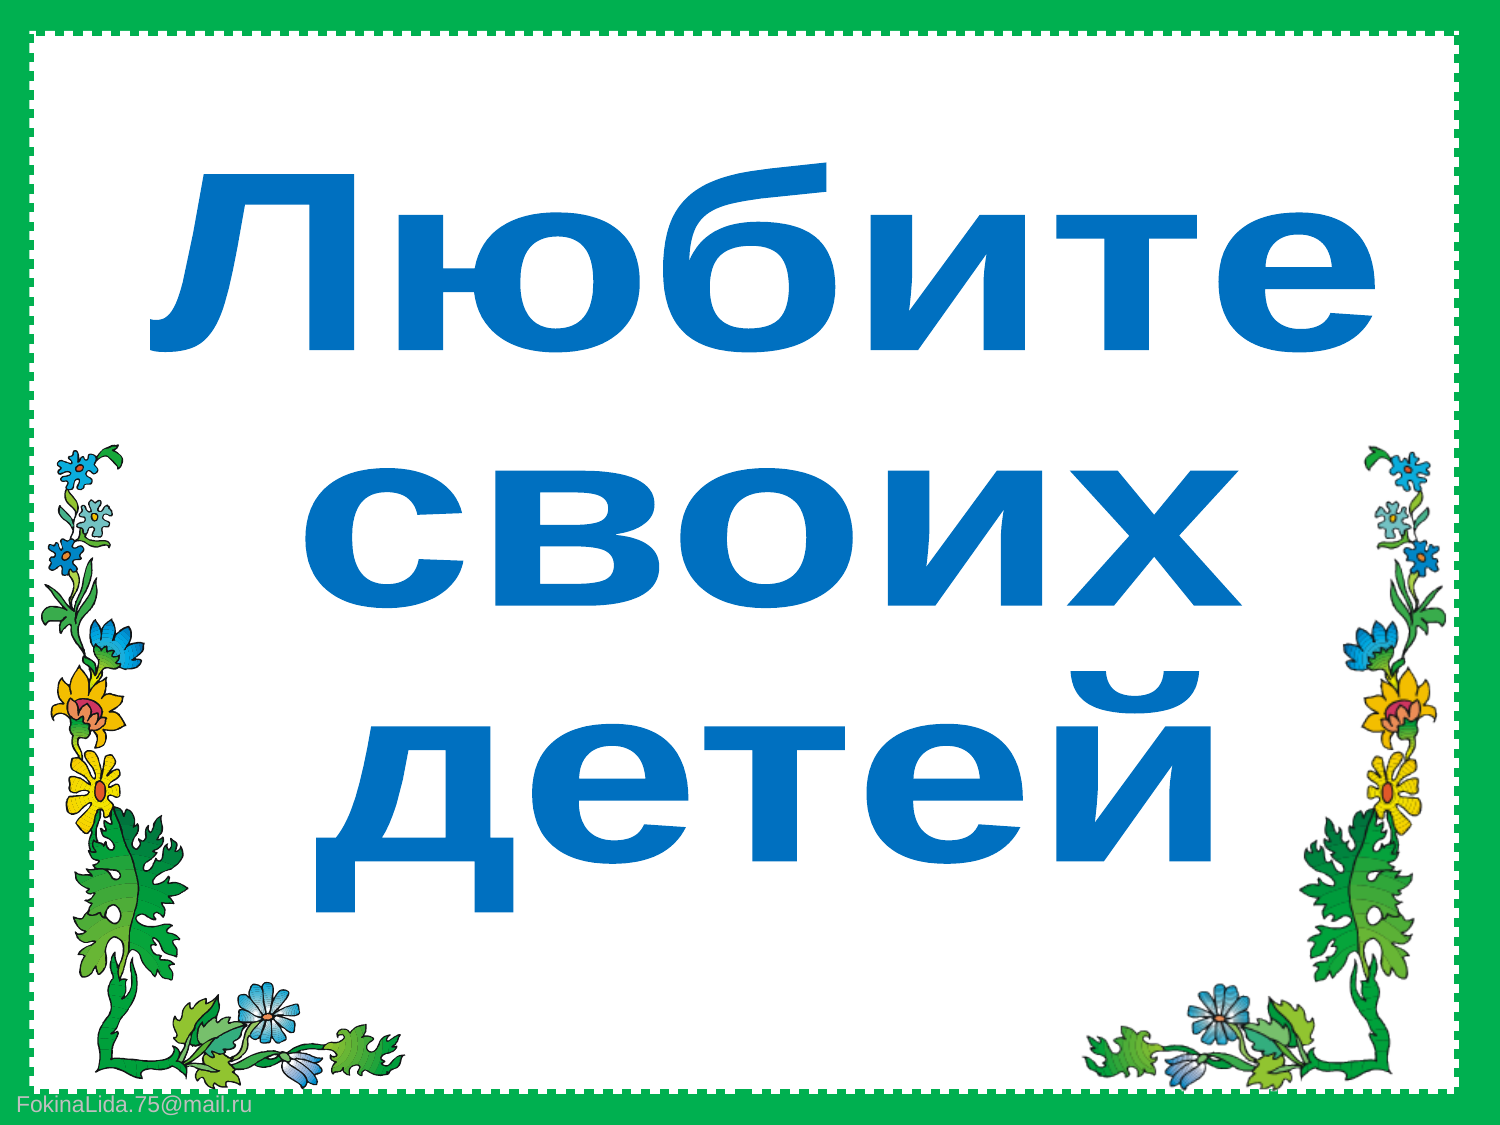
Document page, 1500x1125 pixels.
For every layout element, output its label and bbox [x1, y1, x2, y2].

picture [1080, 444, 1448, 1093]
